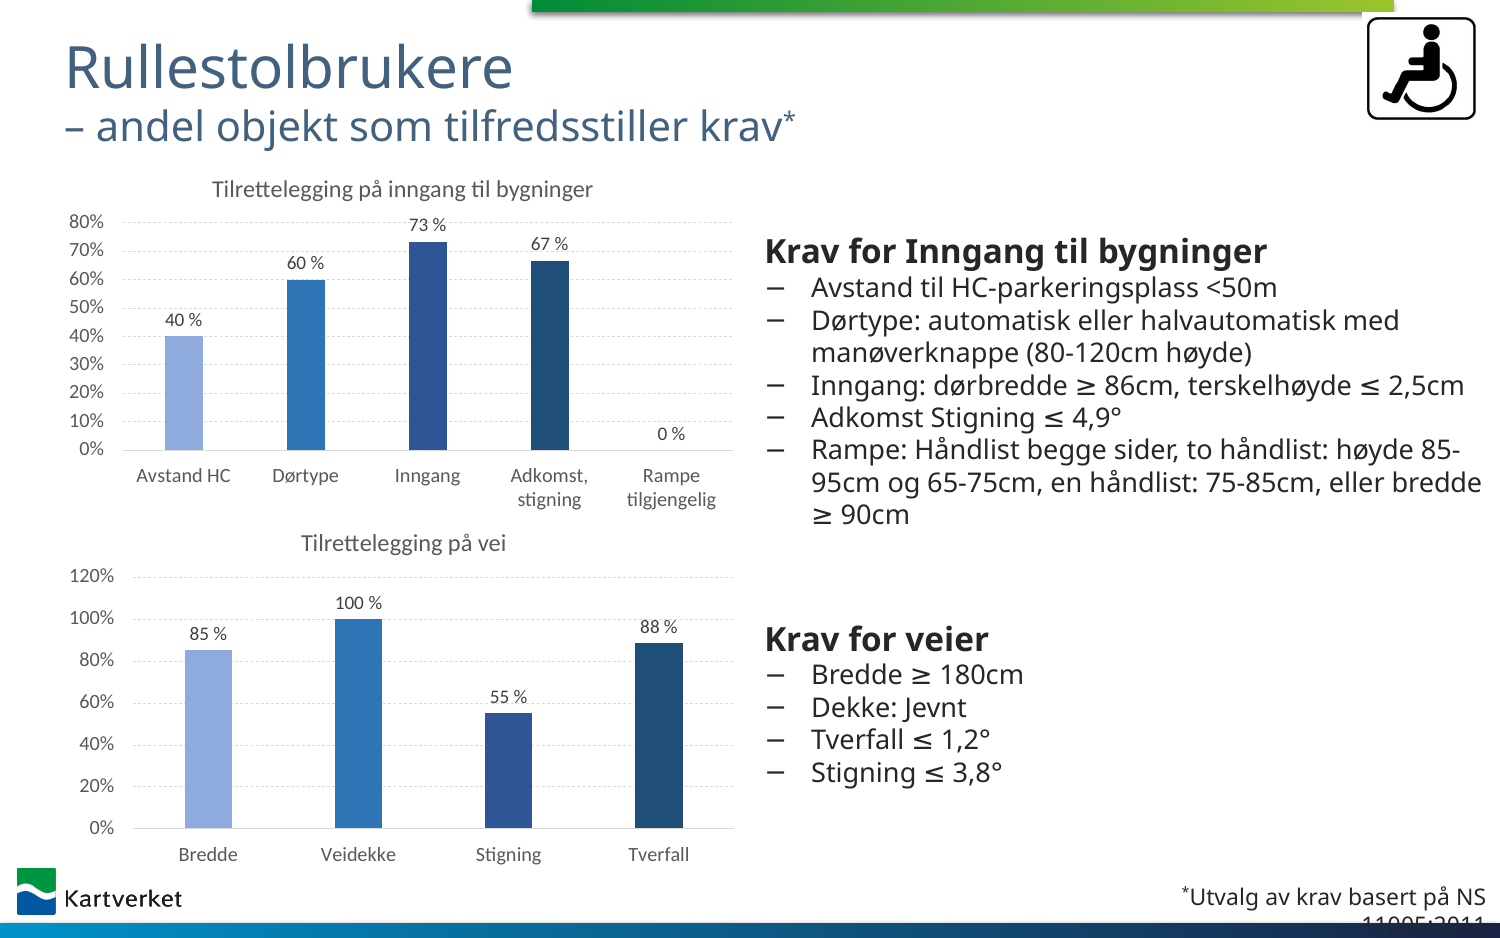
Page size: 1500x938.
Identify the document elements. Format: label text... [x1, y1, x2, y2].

picture [1362, 12, 1481, 126]
text_box Krav for Inngang til bygninger Avstand til HC-parkeringsplass <50m Dørtype: automatisk eller halvautomatisk med manøverknappe (80-120cm høyde) Inngang: dørbredde ≥ 86cm, terskelhøyde ≤ 2,5cm Adkomst Stigning ≤ 4,9° Rampe: Håndlist begge sider, to håndlist: høyde 85-95cm og 65-75cm, en håndlist: 75-85cm, eller bredde ≥ 90cm [749, 223, 1500, 538]
text_box Rullestolbrukere – andel objekt som tilfredsstiller krav* [49, 25, 1431, 158]
text_box Krav for veier Bredde ≥ 180cm Dekke: Jevnt Tverfall ≤ 1,2° Stigning ≤ 3,8° [749, 610, 1500, 795]
picture [62, 520, 746, 874]
text_box *Utvalg av krav basert på NS 11005:2011 [1068, 873, 1500, 938]
picture [62, 166, 744, 519]
